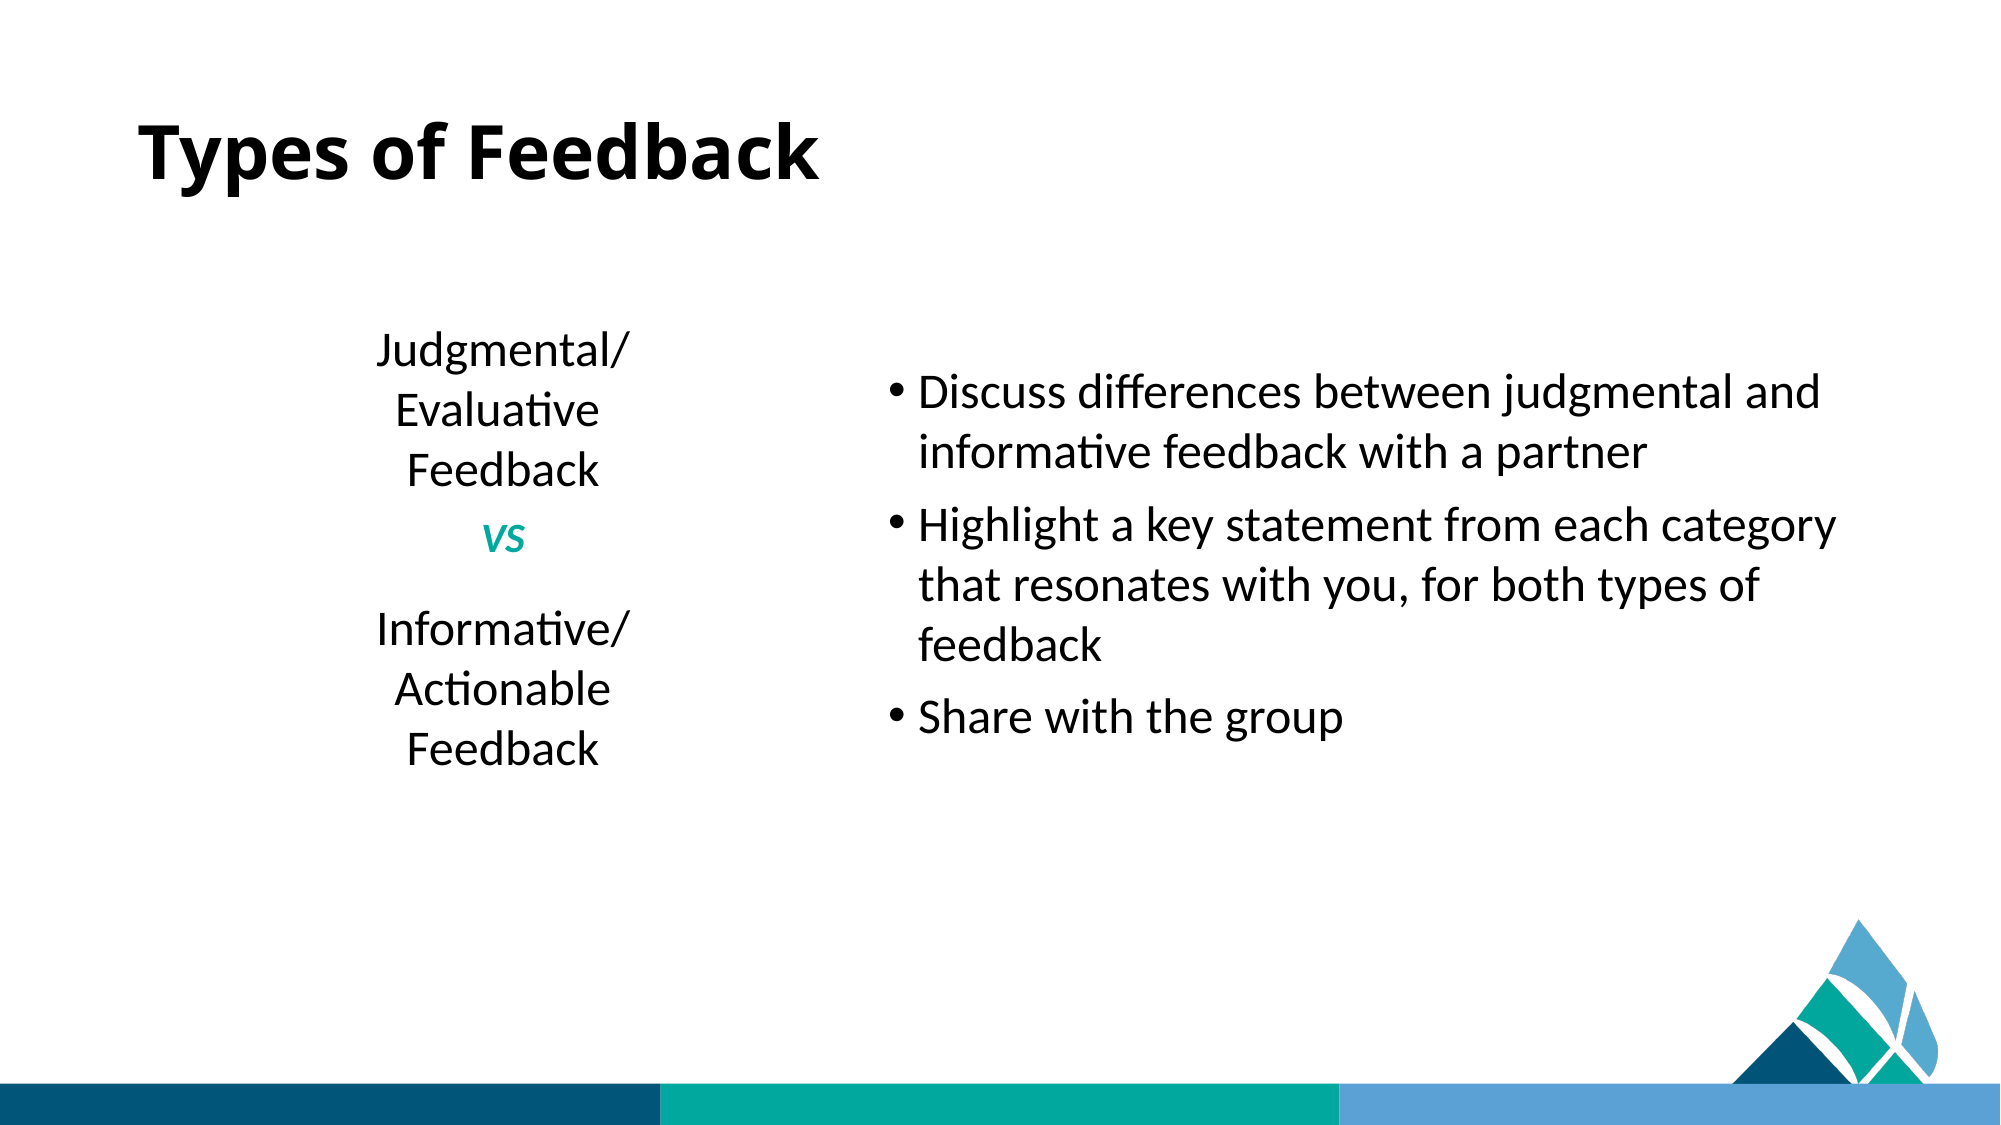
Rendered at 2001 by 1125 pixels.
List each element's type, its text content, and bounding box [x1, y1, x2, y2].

list Discuss differences between judgmental and informative feedback with a partner Highlight a key statement from each category that resonates with you, for both types of feedback Share with the group [873, 358, 1863, 767]
picture [1732, 919, 1938, 1084]
text_box Judgmental/ Evaluative Feedback [266, 309, 741, 535]
title Types of Feedback [137, 59, 1863, 240]
text_box VS [466, 503, 540, 569]
text_box Informative/ Actionable Feedback [205, 588, 801, 814]
